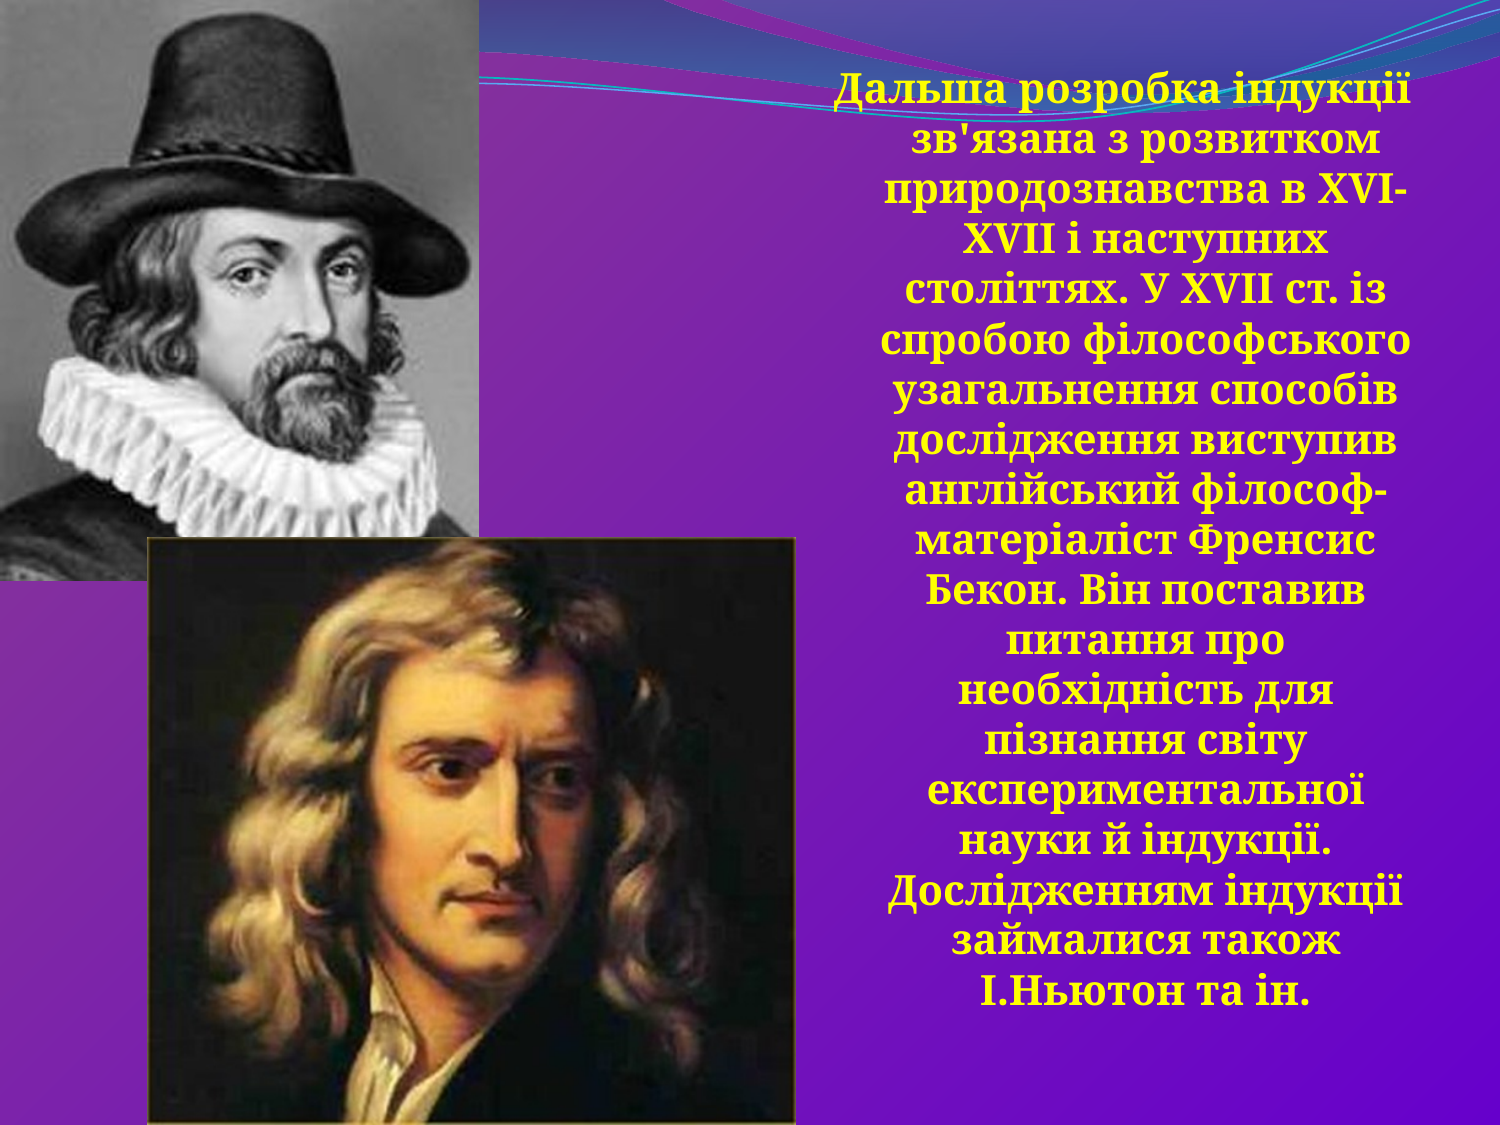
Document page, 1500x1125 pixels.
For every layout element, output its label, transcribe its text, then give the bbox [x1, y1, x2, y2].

picture [0, 0, 796, 1125]
list Дальша розробка індукції зв'язана з розвитком природознавства в XVI-XVII і наступних століттях. У XVII ст. із спробою філософського узагальнення способів дослідження виступив англійський філософ-матеріаліст Френсис Бекон. Він поставив питання про необхідність для пізнання світу експериментальної науки й індукції. Дослідженням індукції займалися також І.Ньютон та ін. [803, 54, 1442, 1047]
